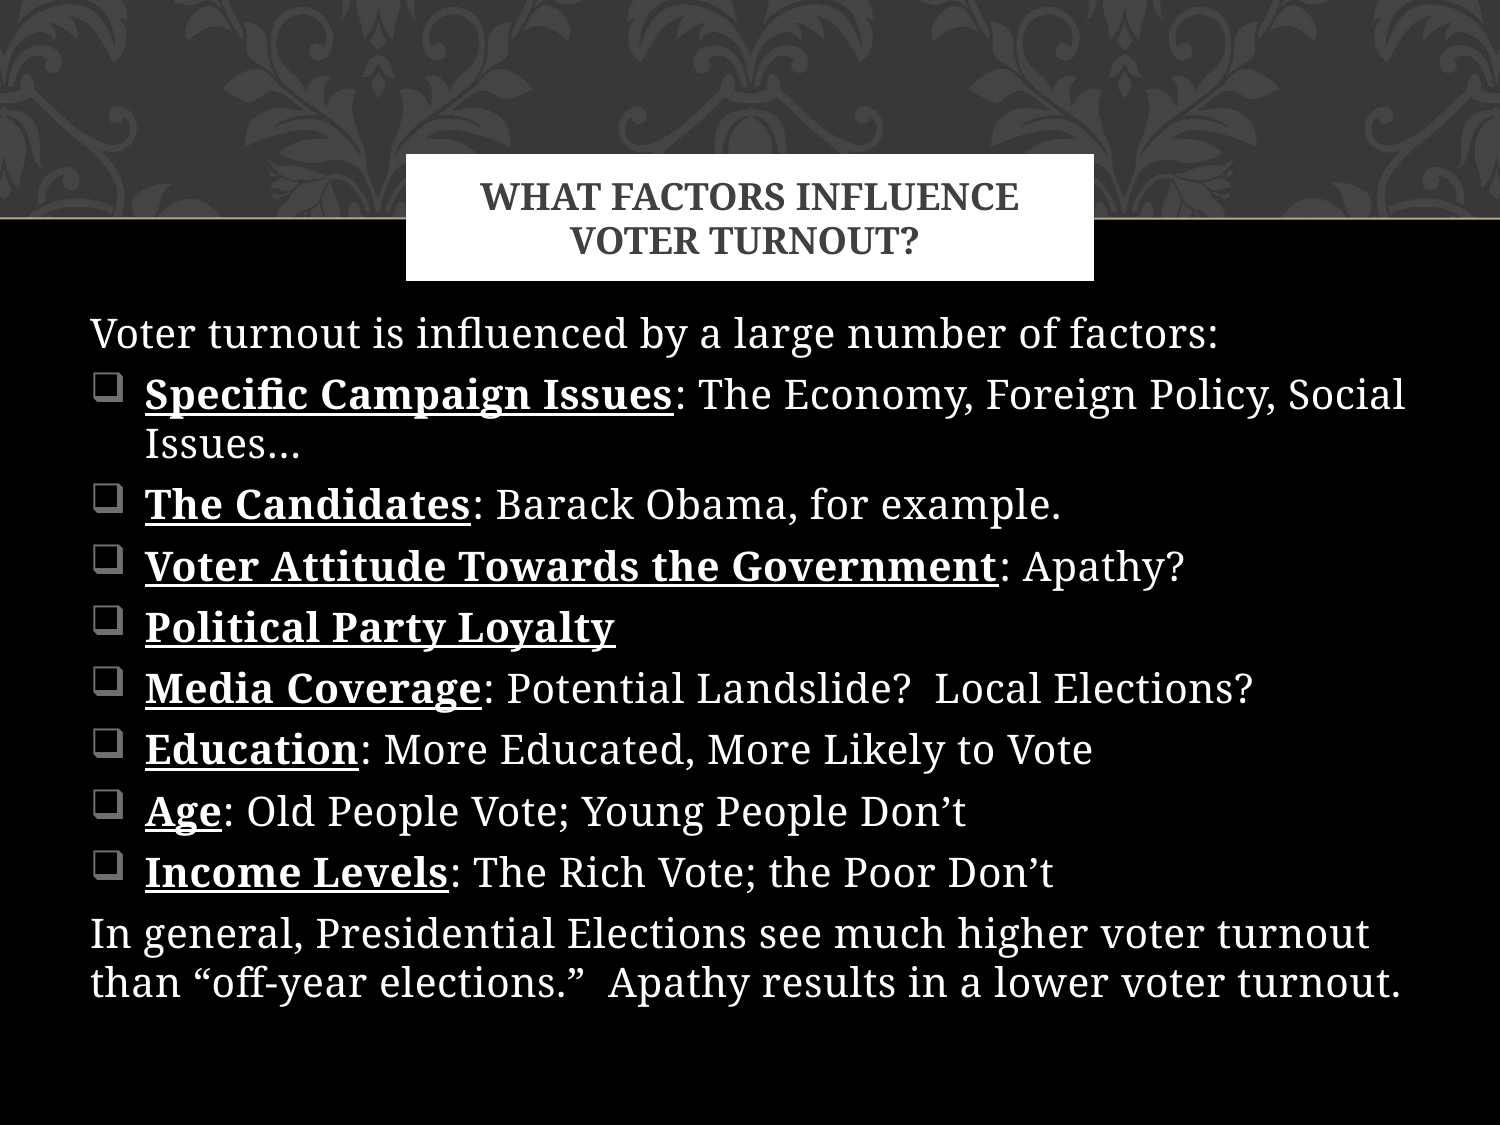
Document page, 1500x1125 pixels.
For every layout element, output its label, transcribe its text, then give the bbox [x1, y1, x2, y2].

list Voter turnout is influenced by a large number of factors: Specific Campaign Issues: The Economy, Foreign Policy, Social Issues… The Candidates: Barack Obama, for example. Voter Attitude Towards the Government: Apathy? Political Party Loyalty Media Coverage: Potential Landslide? Local Elections? Education: More Educated, More Likely to Vote Age: Old People Vote; Young People Don’t Income Levels: The Rich Vote; the Poor Don’t In general, Presidential Elections see much higher voter turnout than “off-year elections.” Apathy results in a lower voter turnout. [75, 299, 1425, 1050]
title What factors influence voter turnout? [406, 154, 1094, 281]
